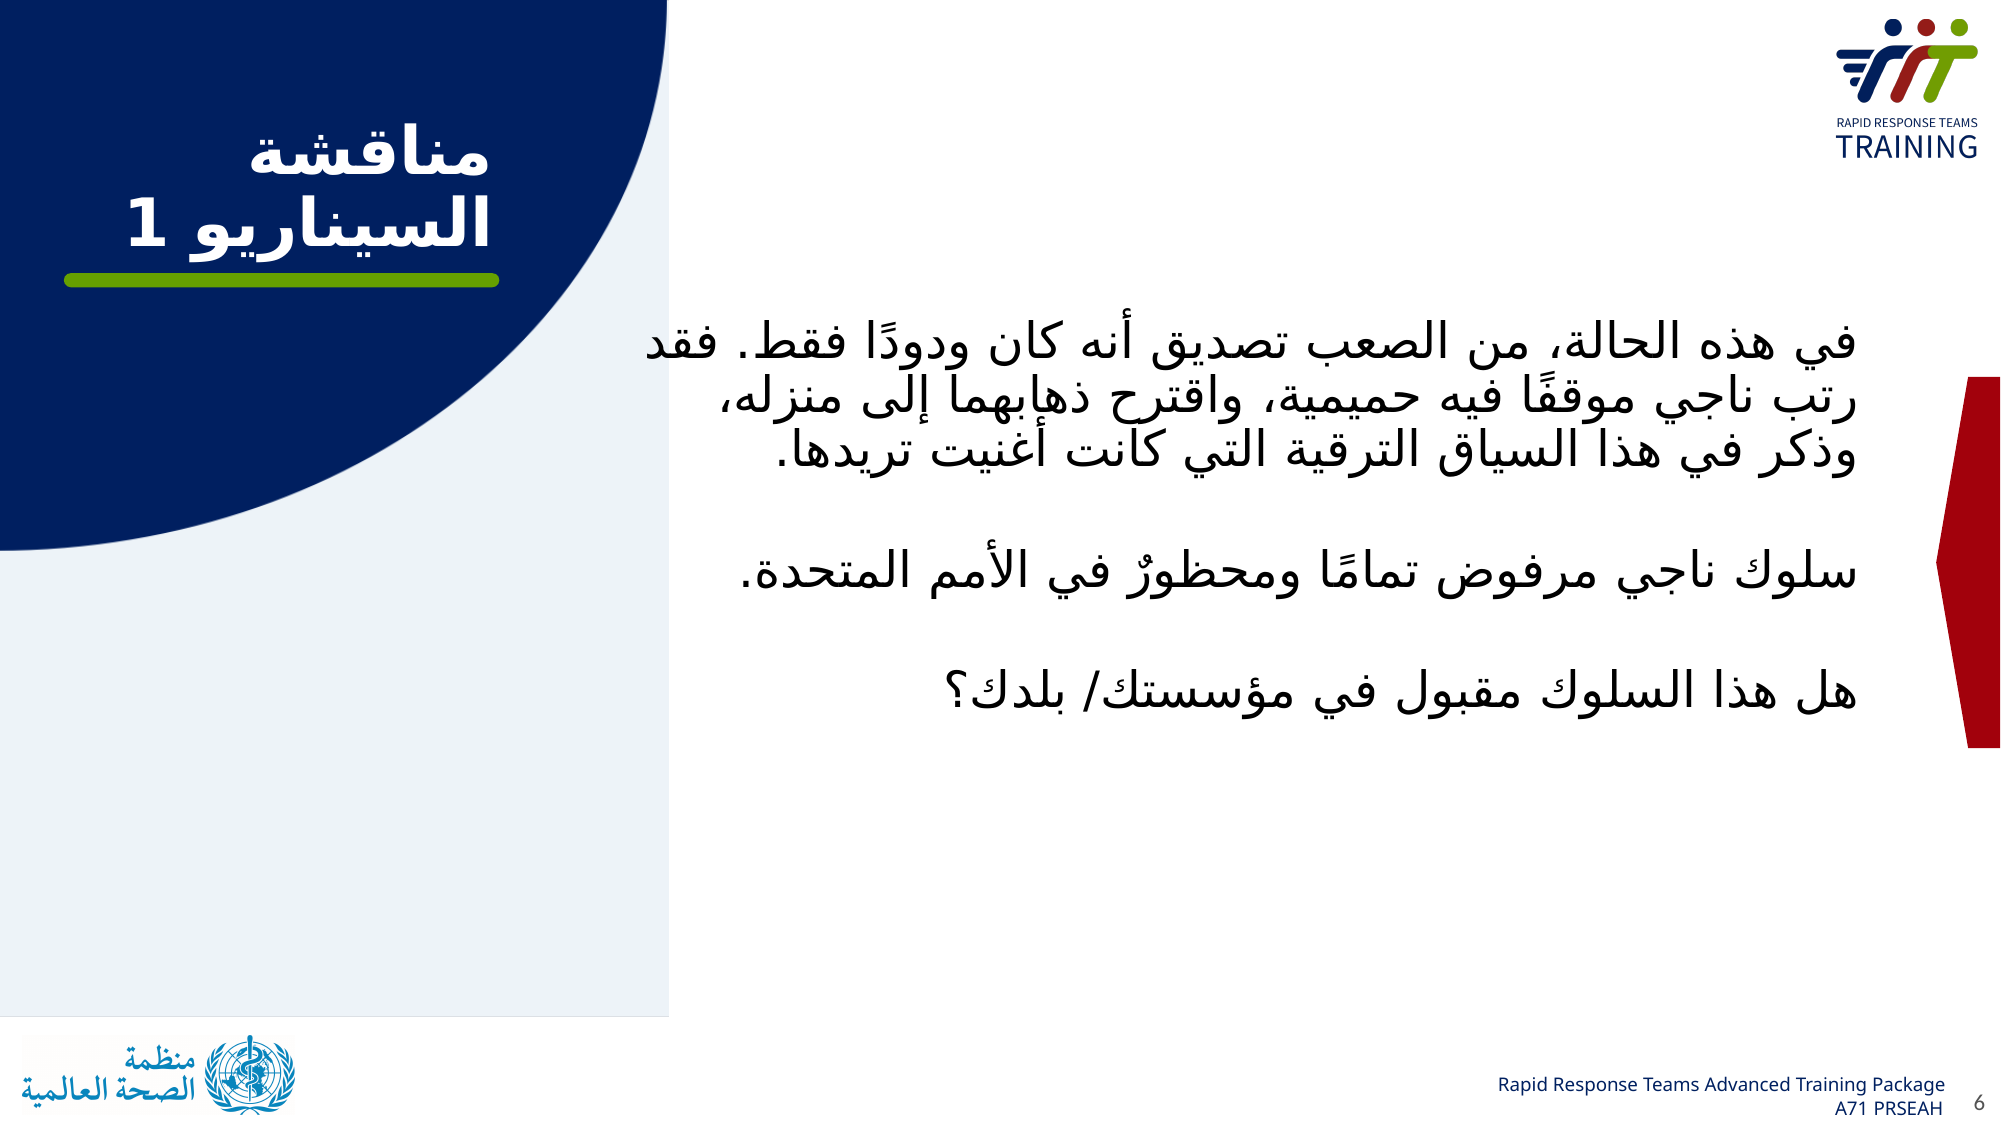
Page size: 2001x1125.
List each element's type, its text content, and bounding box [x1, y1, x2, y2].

list في هذه الحالة، من الصعب تصديق أنه كان ودودًا فقط. فقد رتب ناجي موقفًا فيه حميمية، واقترح ذهابهما إلى منزله، وذكر في هذا السياق الترقية التي كانت أغنيت تريدها. سلوك ناجي مرفوض تمامًا ومحظورٌ في الأمم المتحدة. هل هذا السلوك مقبول في مؤسستك/ بلدك؟ [631, 307, 1868, 1058]
picture [0, 0, 669, 1018]
text_box [63, 273, 500, 288]
picture [252, 1050, 258, 1059]
picture [22, 1035, 295, 1115]
text_box مناقشة السيناريو 1 [0, 30, 501, 348]
picture [1835, 19, 1978, 167]
